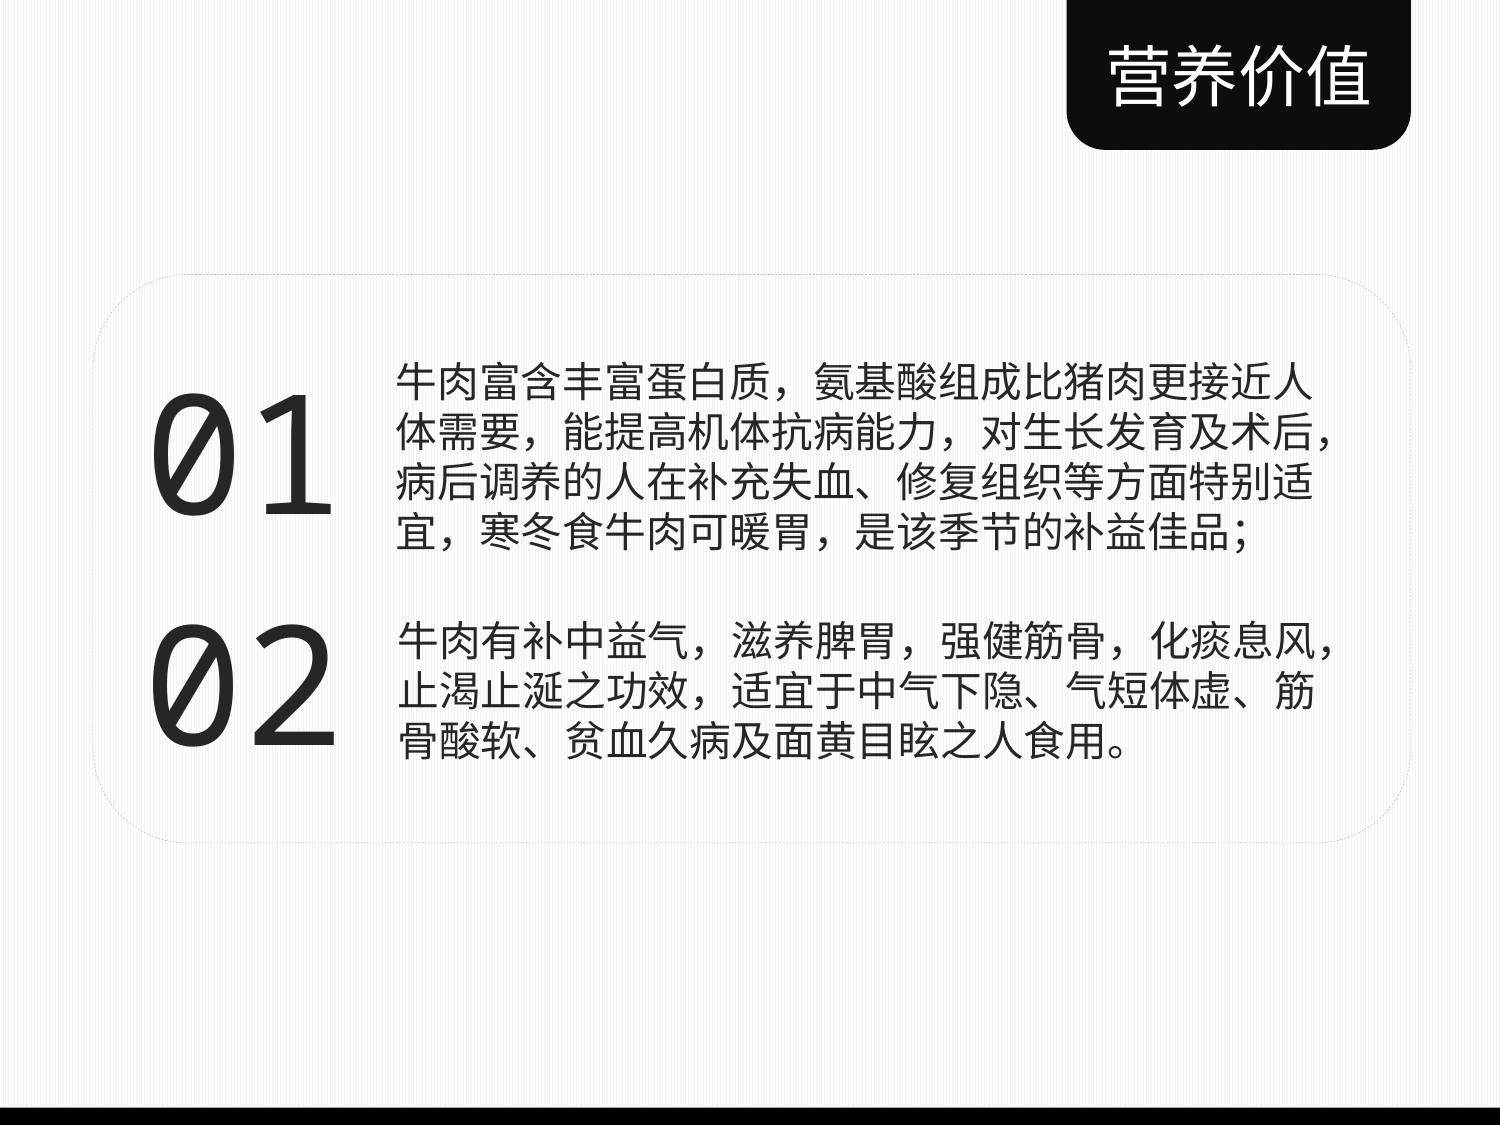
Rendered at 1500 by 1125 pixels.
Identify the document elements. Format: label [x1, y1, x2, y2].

text_box [90, 272, 1413, 846]
text_box [1066, 0, 1412, 151]
text_box [0, 1105, 1500, 1125]
